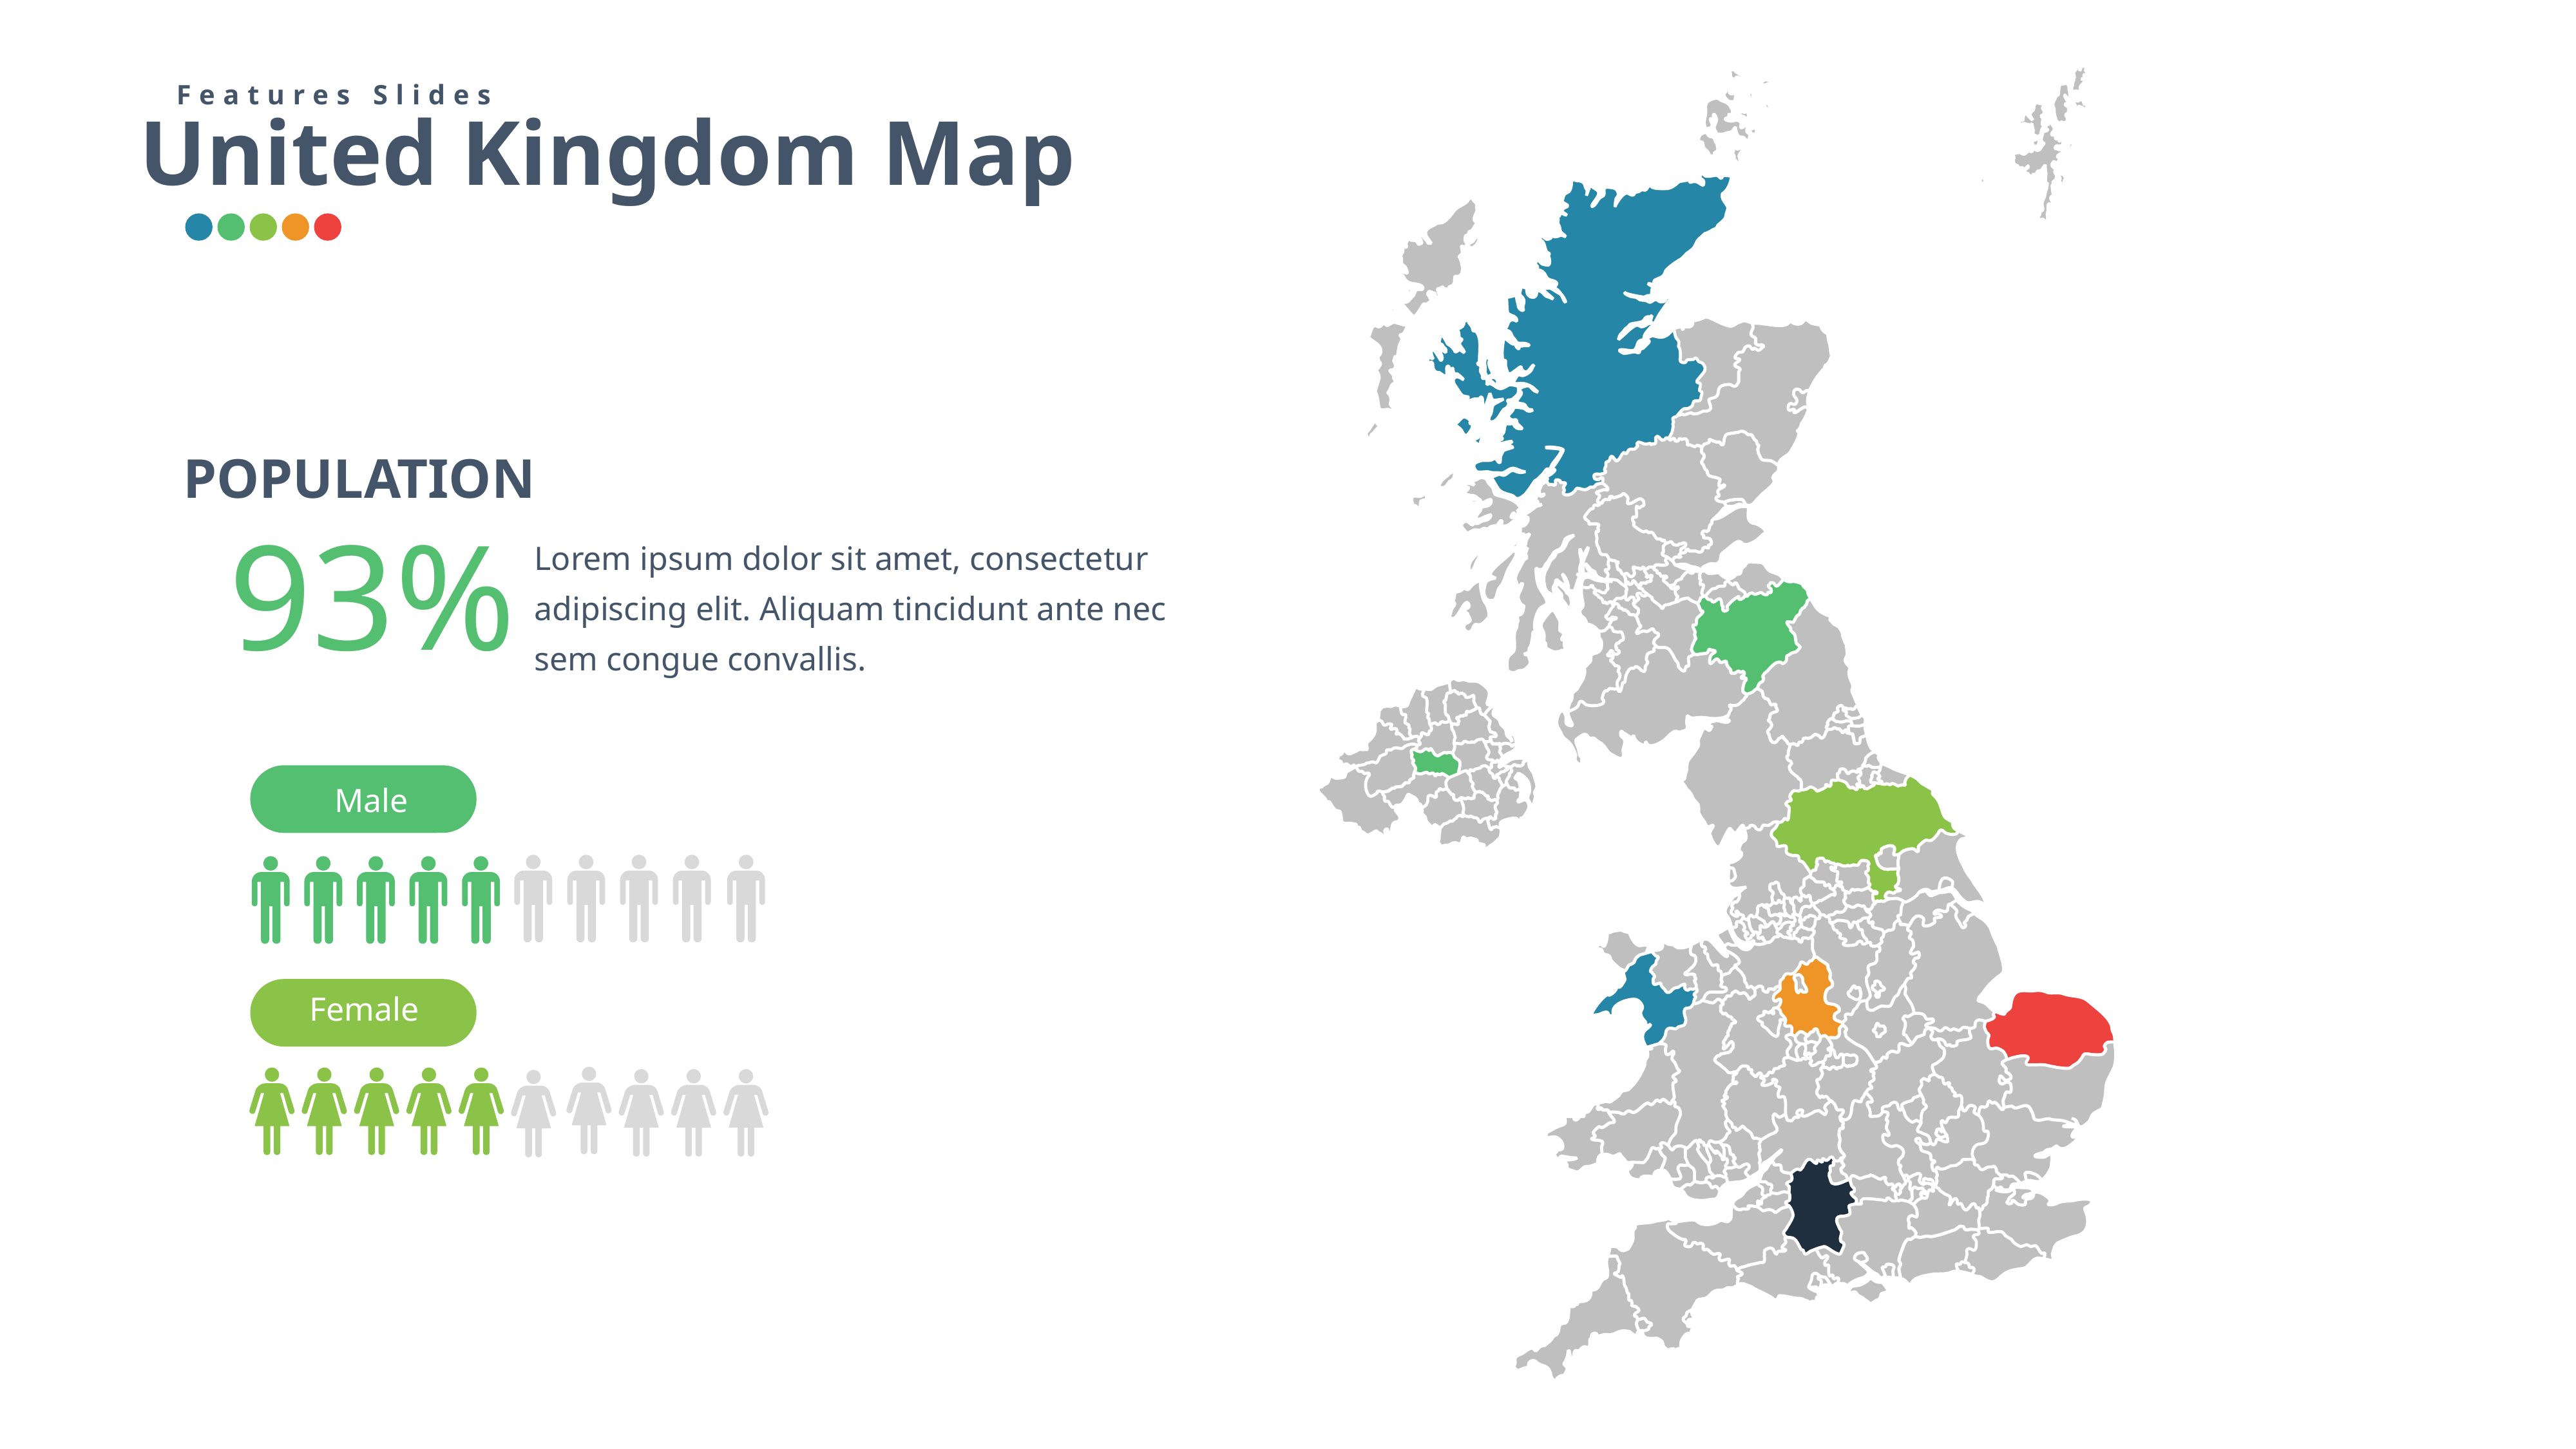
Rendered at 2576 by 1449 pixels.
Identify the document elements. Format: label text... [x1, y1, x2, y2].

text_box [409, 856, 448, 944]
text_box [248, 1067, 296, 1157]
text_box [166, 435, 1219, 691]
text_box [670, 1069, 718, 1158]
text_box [251, 856, 290, 944]
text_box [722, 1069, 770, 1158]
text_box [405, 1067, 453, 1157]
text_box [514, 855, 553, 943]
text_box Female [286, 977, 443, 1039]
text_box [620, 855, 658, 943]
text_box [727, 855, 765, 943]
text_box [673, 855, 711, 943]
text_box United Kingdom Map [139, 96, 1076, 203]
text_box Male [311, 768, 432, 831]
text_box [249, 978, 477, 1048]
text_box [249, 764, 477, 834]
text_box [304, 856, 343, 944]
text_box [1317, 60, 2117, 1388]
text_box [353, 1067, 401, 1157]
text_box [510, 1070, 558, 1159]
text_box Features Slides [167, 72, 501, 96]
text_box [462, 856, 501, 944]
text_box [565, 1066, 613, 1156]
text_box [185, 213, 341, 241]
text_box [457, 1067, 505, 1157]
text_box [357, 856, 395, 944]
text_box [618, 1069, 665, 1158]
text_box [567, 855, 606, 943]
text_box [300, 1067, 348, 1157]
